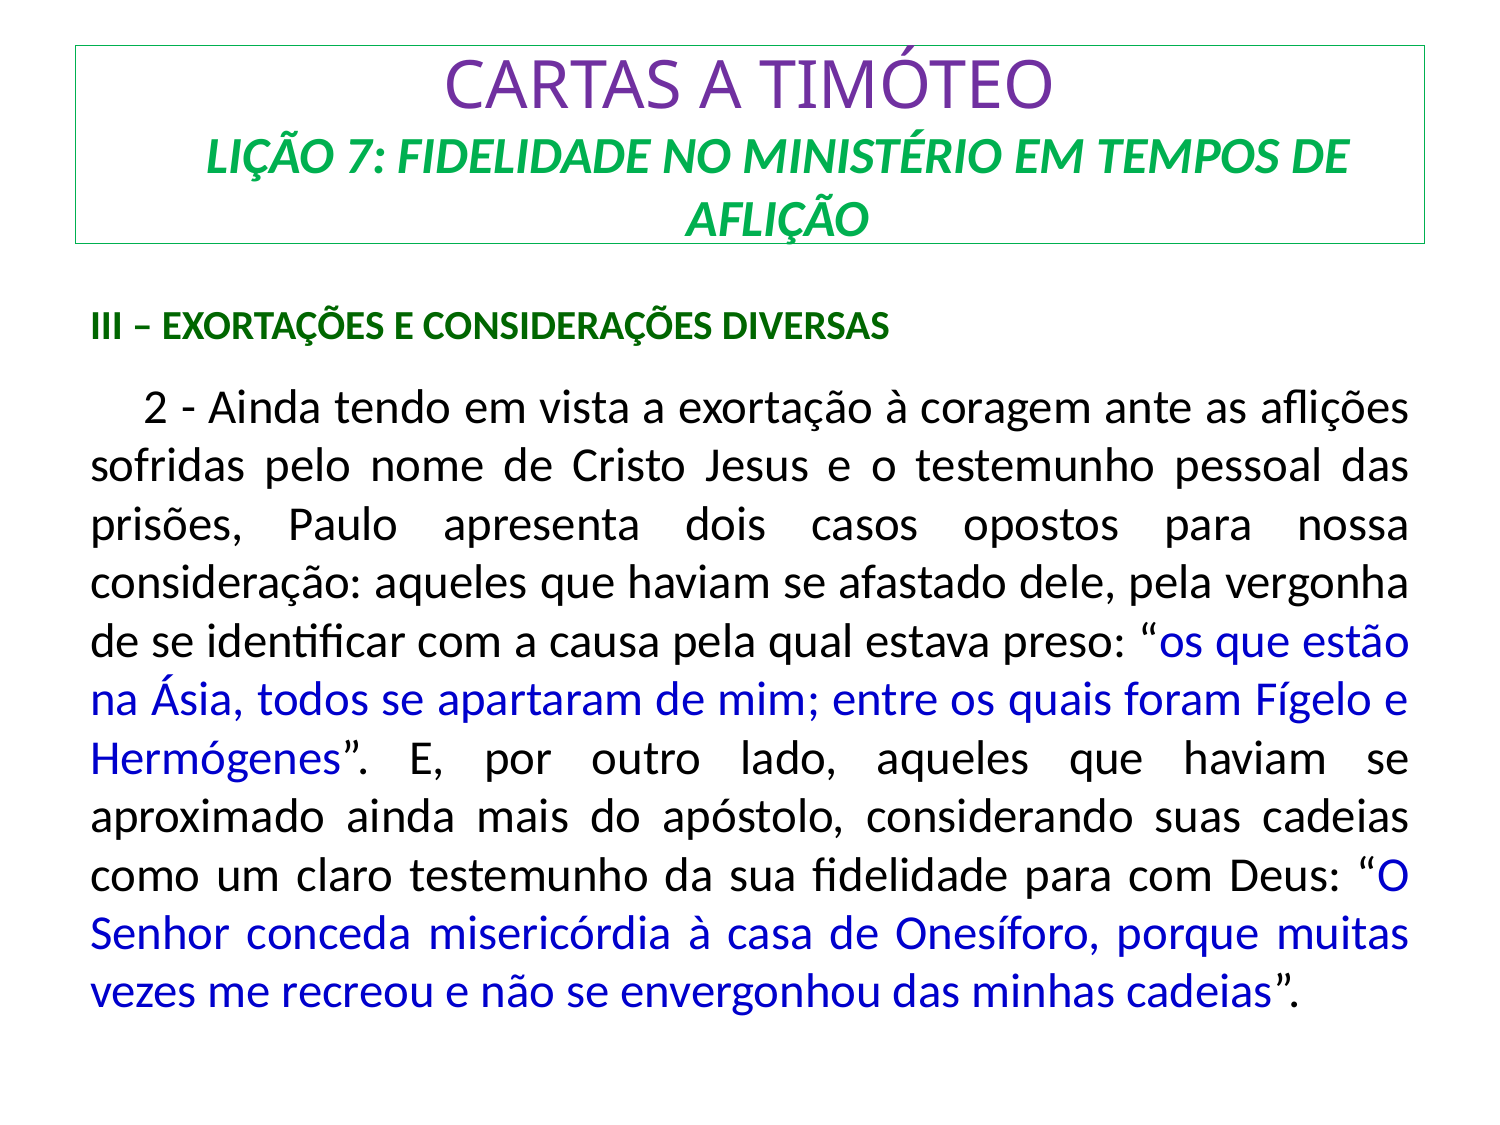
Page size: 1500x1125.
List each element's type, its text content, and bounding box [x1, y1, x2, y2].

list III – EXORTAÇÕES E CONSIDERAÇÕES DIVERSAS 2 - Ainda tendo em vista a exortação à coragem ante as aflições sofridas pelo nome de Cristo Jesus e o testemunho pessoal das prisões, Paulo apresenta dois casos opostos para nossa consideração: aqueles que haviam se afastado dele, pela vergonha de se identificar com a causa pela qual estava preso: “os que estão na Ásia, todos se apartaram de mim; entre os quais foram Fígelo e Hermógenes”. E, por outro lado, aqueles que haviam se aproximado ainda mais do apóstolo, considerando suas cadeias como um claro testemunho da sua fidelidade para com Deus: “O Senhor conceda misericórdia à casa de Onesíforo, porque muitas vezes me recreou e não se envergonhou das minhas cadeias”. [75, 290, 1425, 1083]
title CARTAS A TIMÓTEO LIÇÃO 7: FIDELIDADE NO MINISTÉRIO EM TEMPOS DE AFLIÇÃO [75, 45, 1425, 244]
